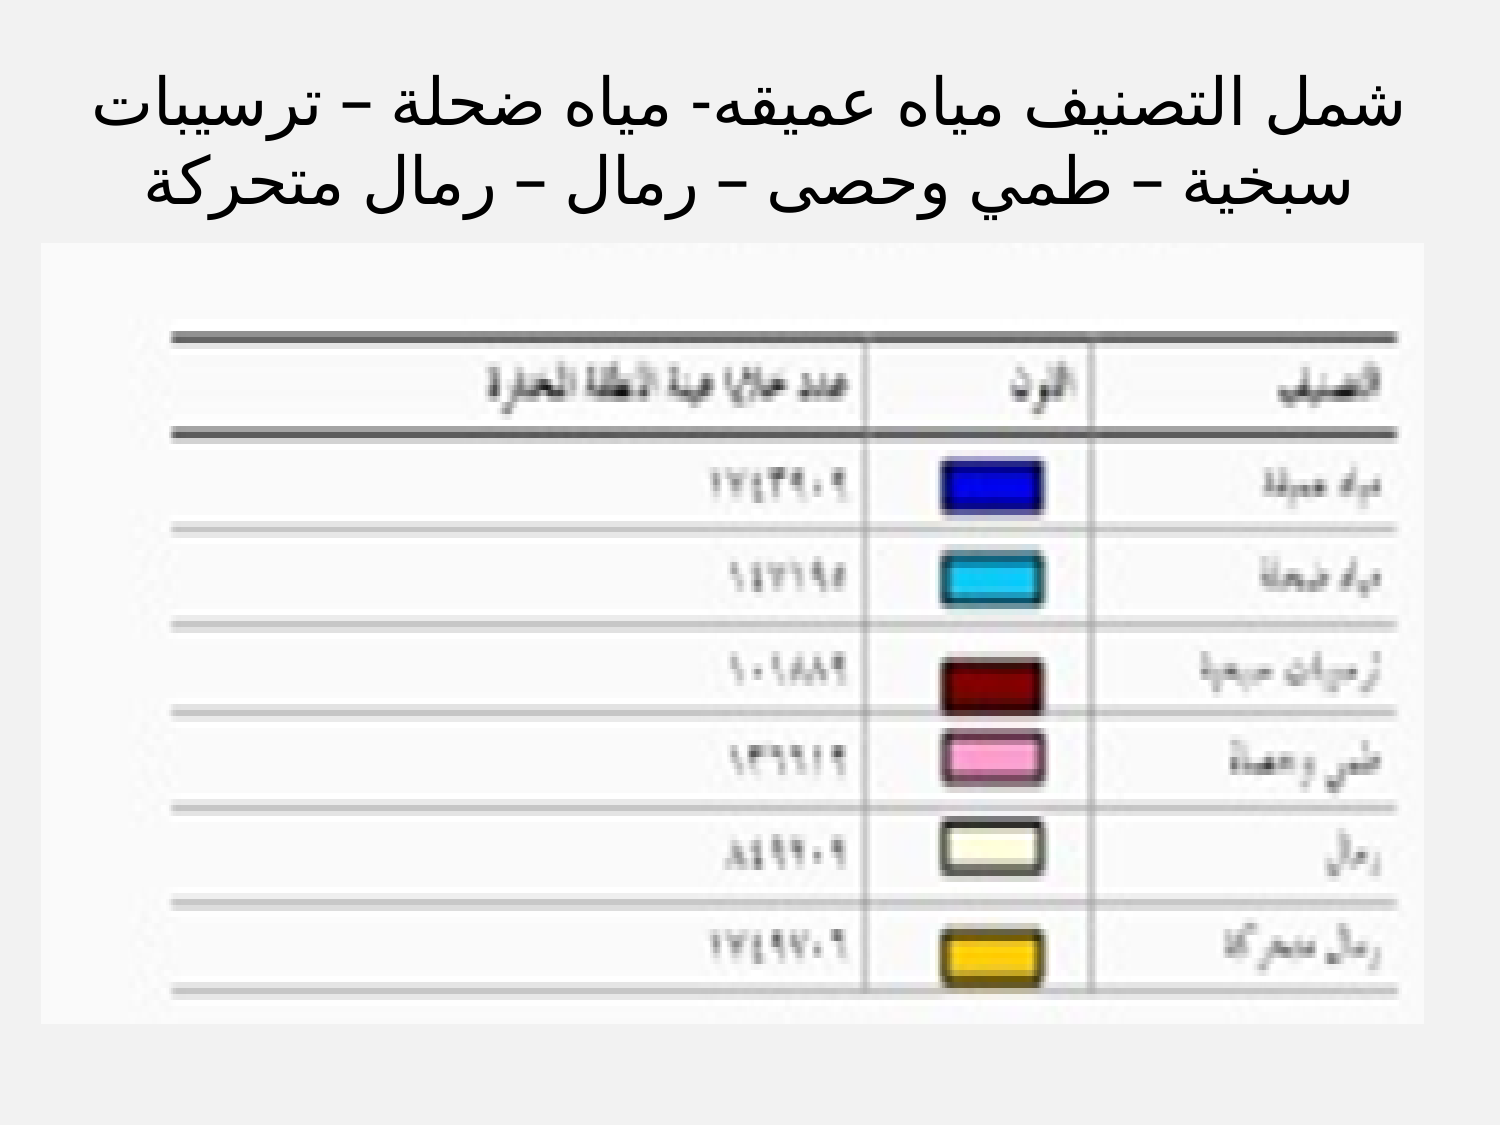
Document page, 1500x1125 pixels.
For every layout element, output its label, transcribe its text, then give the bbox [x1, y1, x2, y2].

picture [41, 243, 1424, 1024]
title شمل التصنيف مياه عميقه- مياه ضحلة – ترسيبات سبخية – طمي وحصى – رمال – رمال متحركة [75, 45, 1425, 233]
